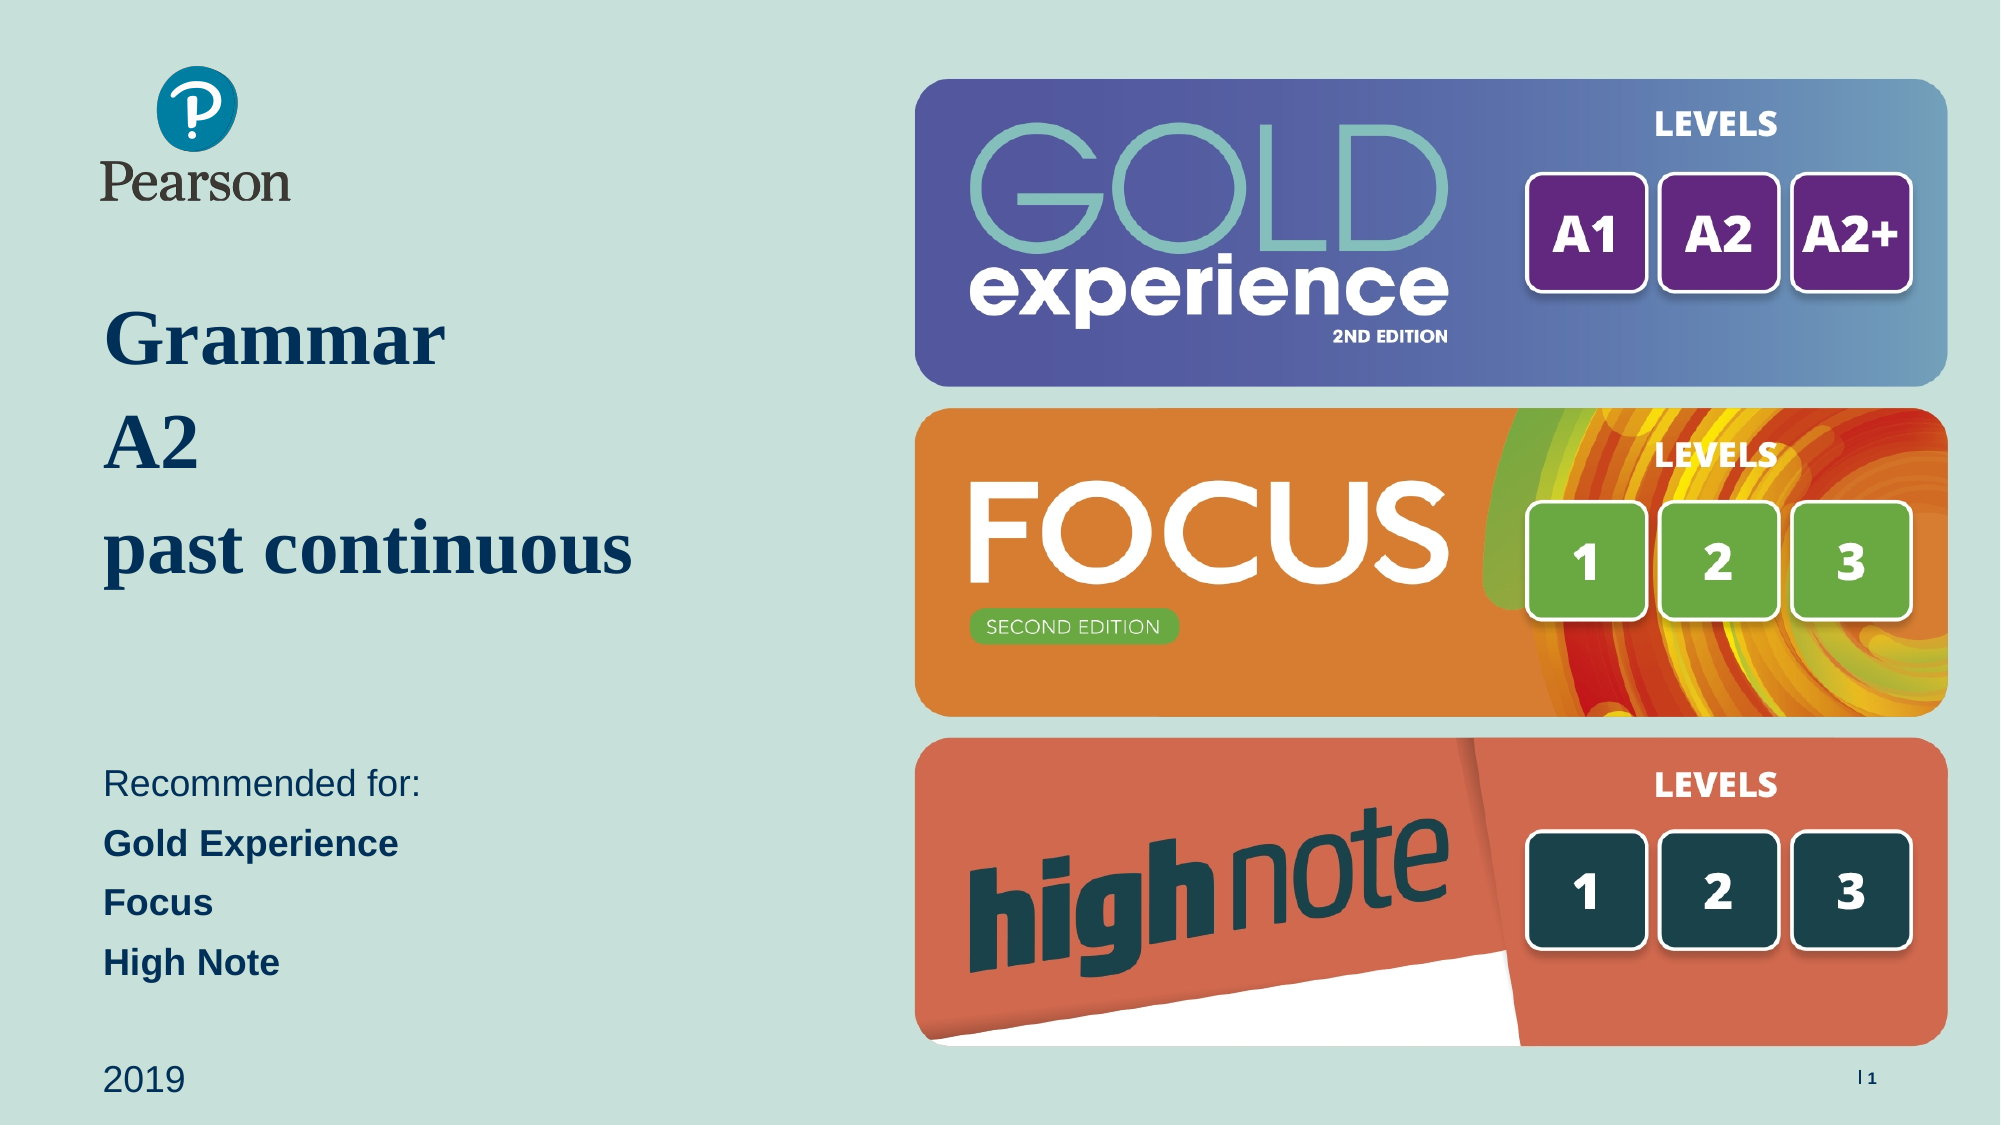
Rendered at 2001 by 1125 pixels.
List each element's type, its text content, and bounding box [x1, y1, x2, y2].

title Grammar A2 past continuous [103, 275, 921, 615]
slide_number 1 [1867, 1068, 1896, 1087]
list 2019 [102, 1045, 970, 1093]
picture [0, 0, 2001, 1125]
subtitle Recommended for: Gold Experience Focus High Note [103, 743, 857, 930]
